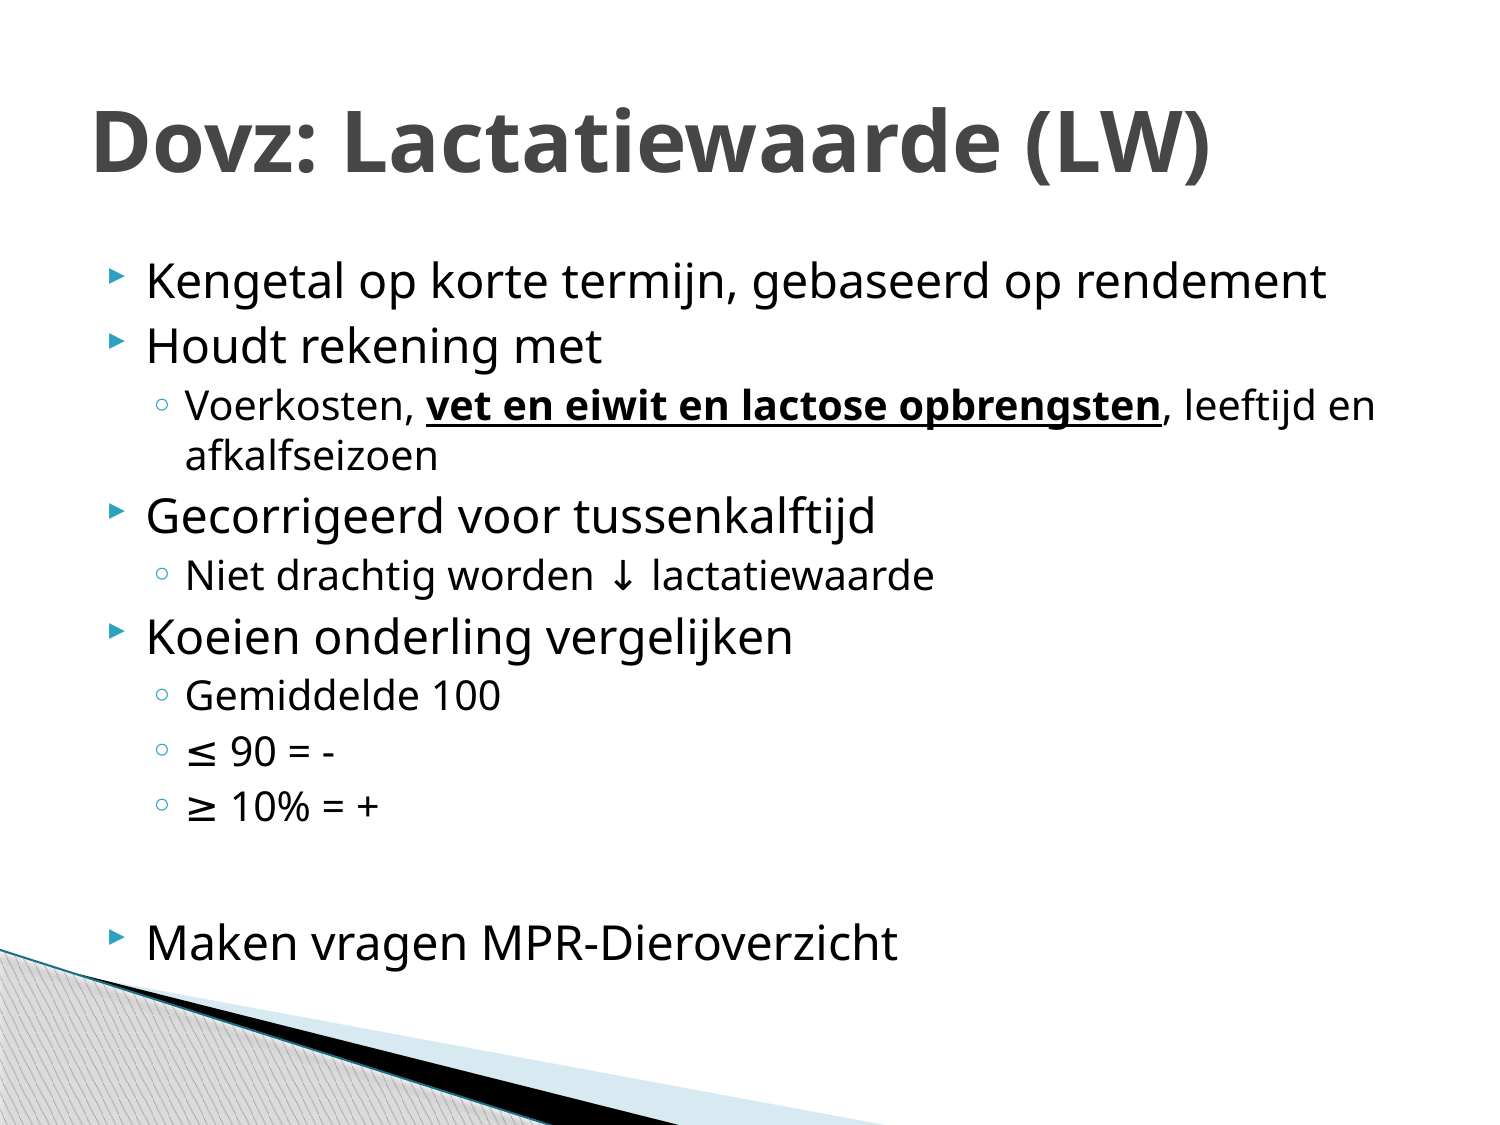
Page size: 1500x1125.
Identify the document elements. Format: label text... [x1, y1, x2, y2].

list Kengetal op korte termijn, gebaseerd op rendement Houdt rekening met Voerkosten, vet en eiwit en lactose opbrengsten, leeftijd en afkalfseizoen Gecorrigeerd voor tussenkalftijd Niet drachtig worden ↓ lactatiewaarde Koeien onderling vergelijken Gemiddelde 100 ≤ 90 = - ≥ 10% = + Maken vragen MPR-Dieroverzicht [75, 243, 1425, 986]
title Dovz: Lactatiewaarde (LW) [75, 45, 1425, 233]
